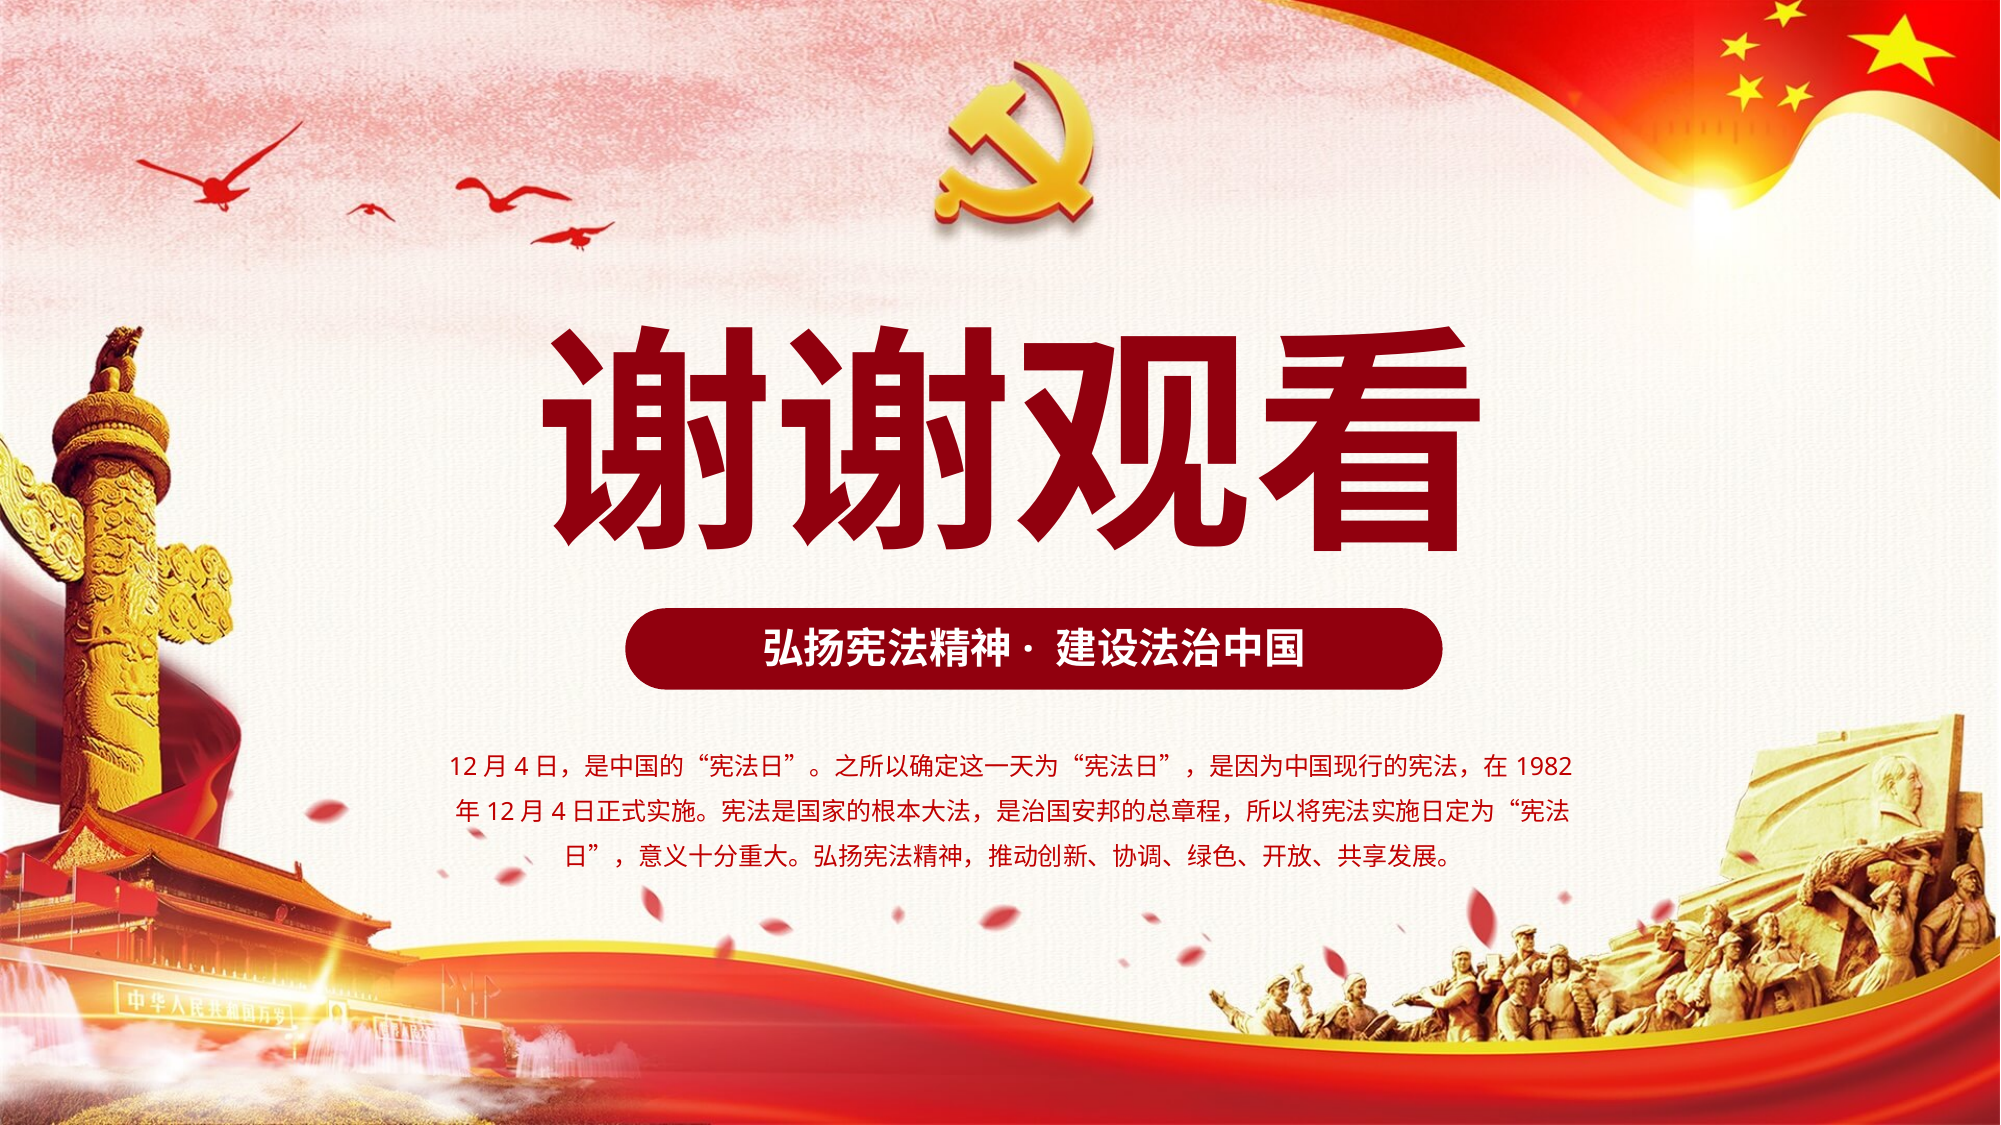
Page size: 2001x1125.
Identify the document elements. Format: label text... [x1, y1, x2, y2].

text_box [625, 608, 1443, 690]
text_box 12月4日，是中国的“宪法日”。之所以确定这一天为“宪法日”，是因为中国现行的宪法，在1982年12月4日正式实施。宪法是国家的根本大法，是治国安邦的总章程，所以将宪法实施日定为“宪法日”，意义十分重大。弘扬宪法精神，推动创新、协调、绿色、开放、共享发展。 [434, 728, 1593, 878]
picture [0, 0, 2000, 1125]
text_box 谢谢观看 [388, 282, 1639, 585]
